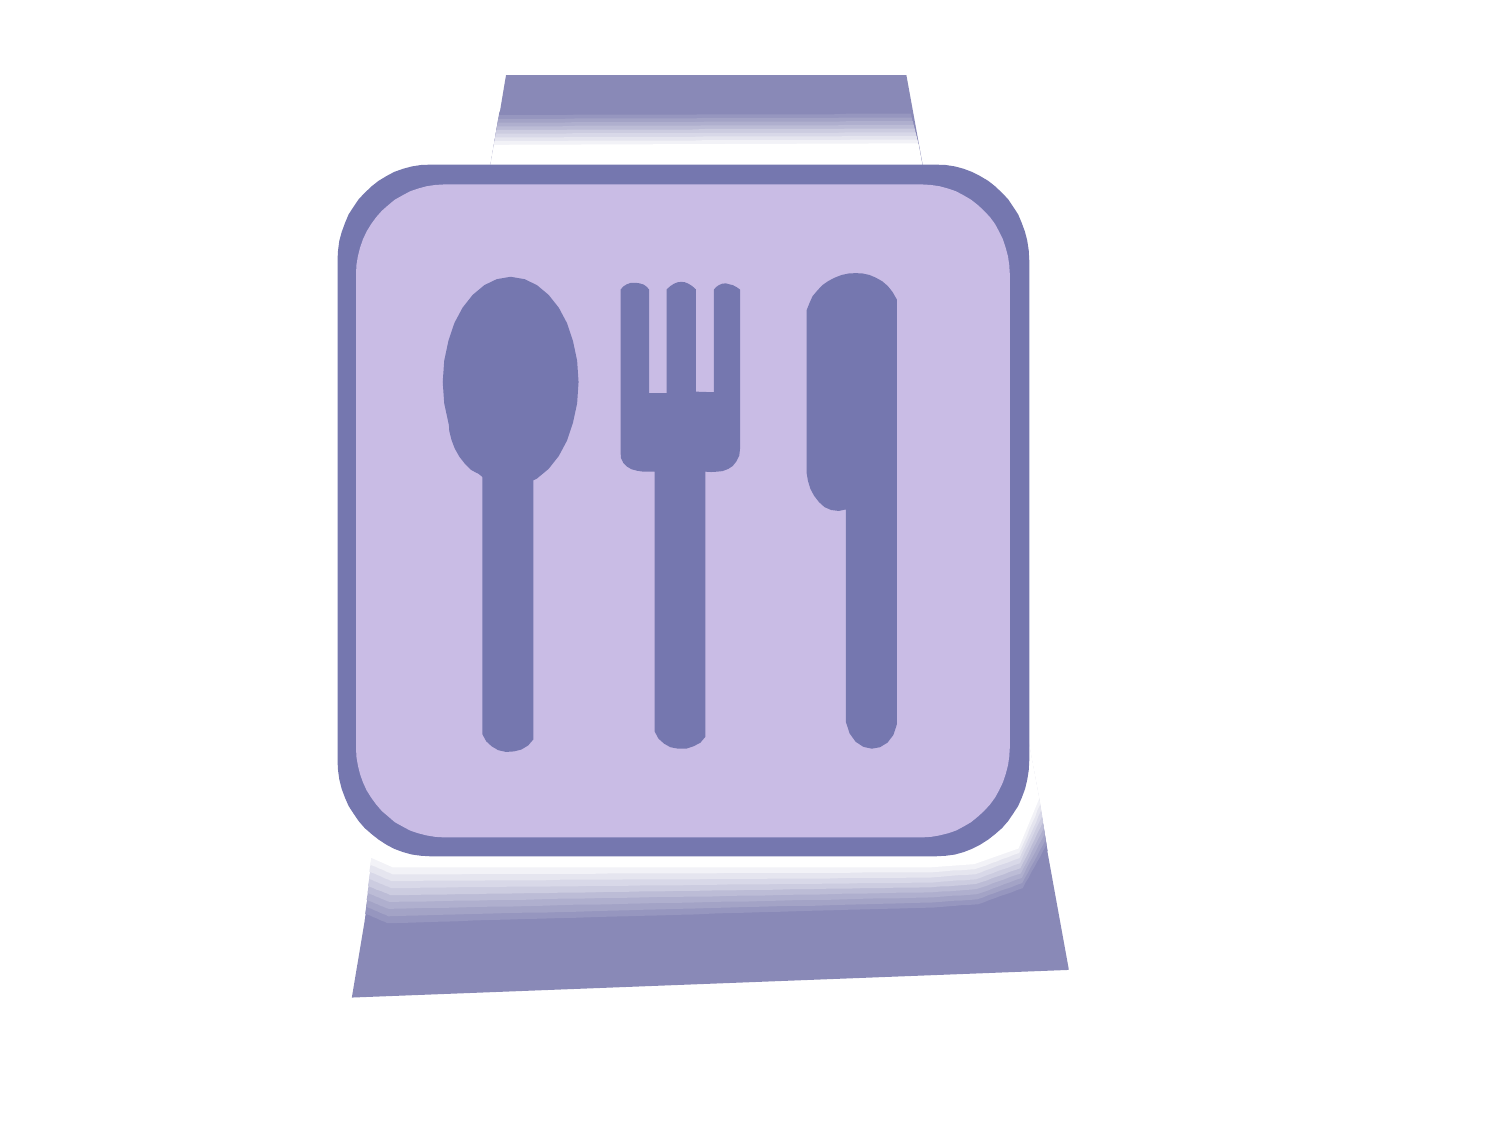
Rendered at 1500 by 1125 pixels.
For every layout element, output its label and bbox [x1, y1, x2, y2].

picture [337, 74, 1069, 998]
